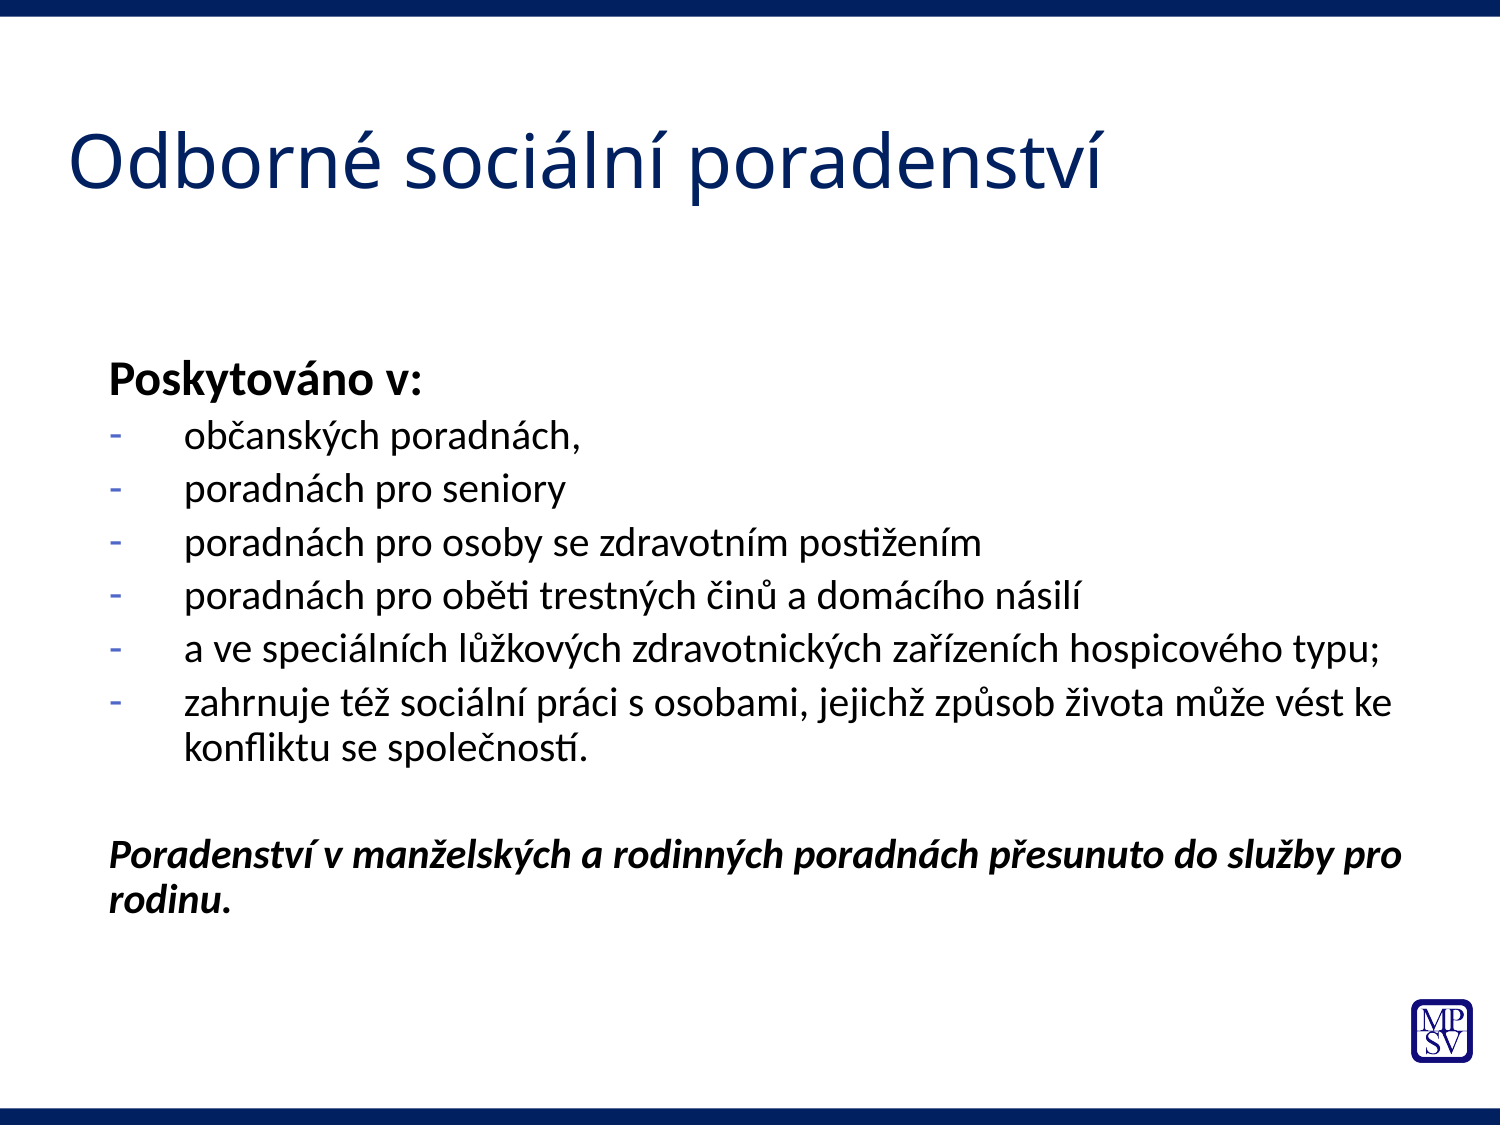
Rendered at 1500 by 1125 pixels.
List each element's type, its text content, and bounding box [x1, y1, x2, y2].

list Poskytováno v: občanských poradnách, poradnách pro seniory poradnách pro osoby se zdravotním postižením poradnách pro oběti trestných činů a domácího násilí a ve speciálních lůžkových zdravotnických zařízeních hospicového typu; zahrnuje též sociální práci s osobami, jejichž způsob života může vést ke konfliktu se společností. Poradenství v manželských a rodinných poradnách přesunuto do služby pro rodinu. [75, 262, 1453, 1005]
text_box [0, 1106, 1500, 1125]
picture [1411, 999, 1473, 1063]
text_box Odborné sociální poradenství [53, 105, 1453, 211]
text_box [0, 0, 1500, 19]
